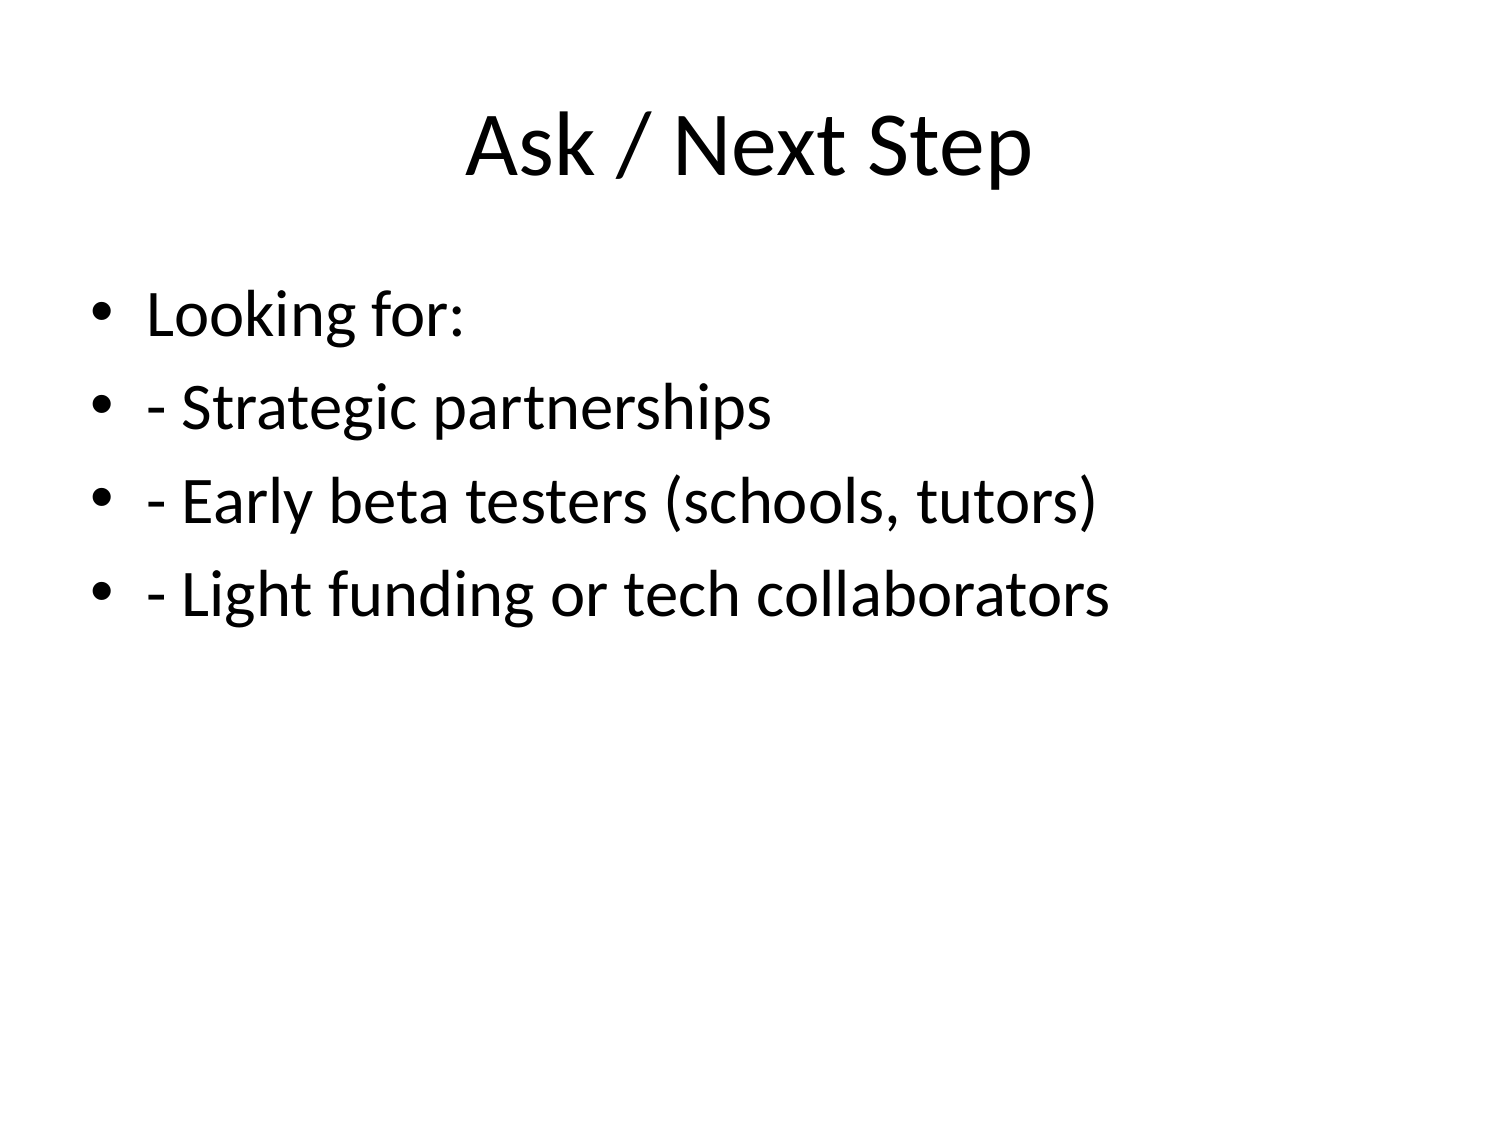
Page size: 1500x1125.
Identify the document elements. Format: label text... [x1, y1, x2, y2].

title Ask / Next Step [75, 45, 1425, 233]
list Looking for: - Strategic partnerships - Early beta testers (schools, tutors) - Light funding or tech collaborators [75, 262, 1425, 1005]
